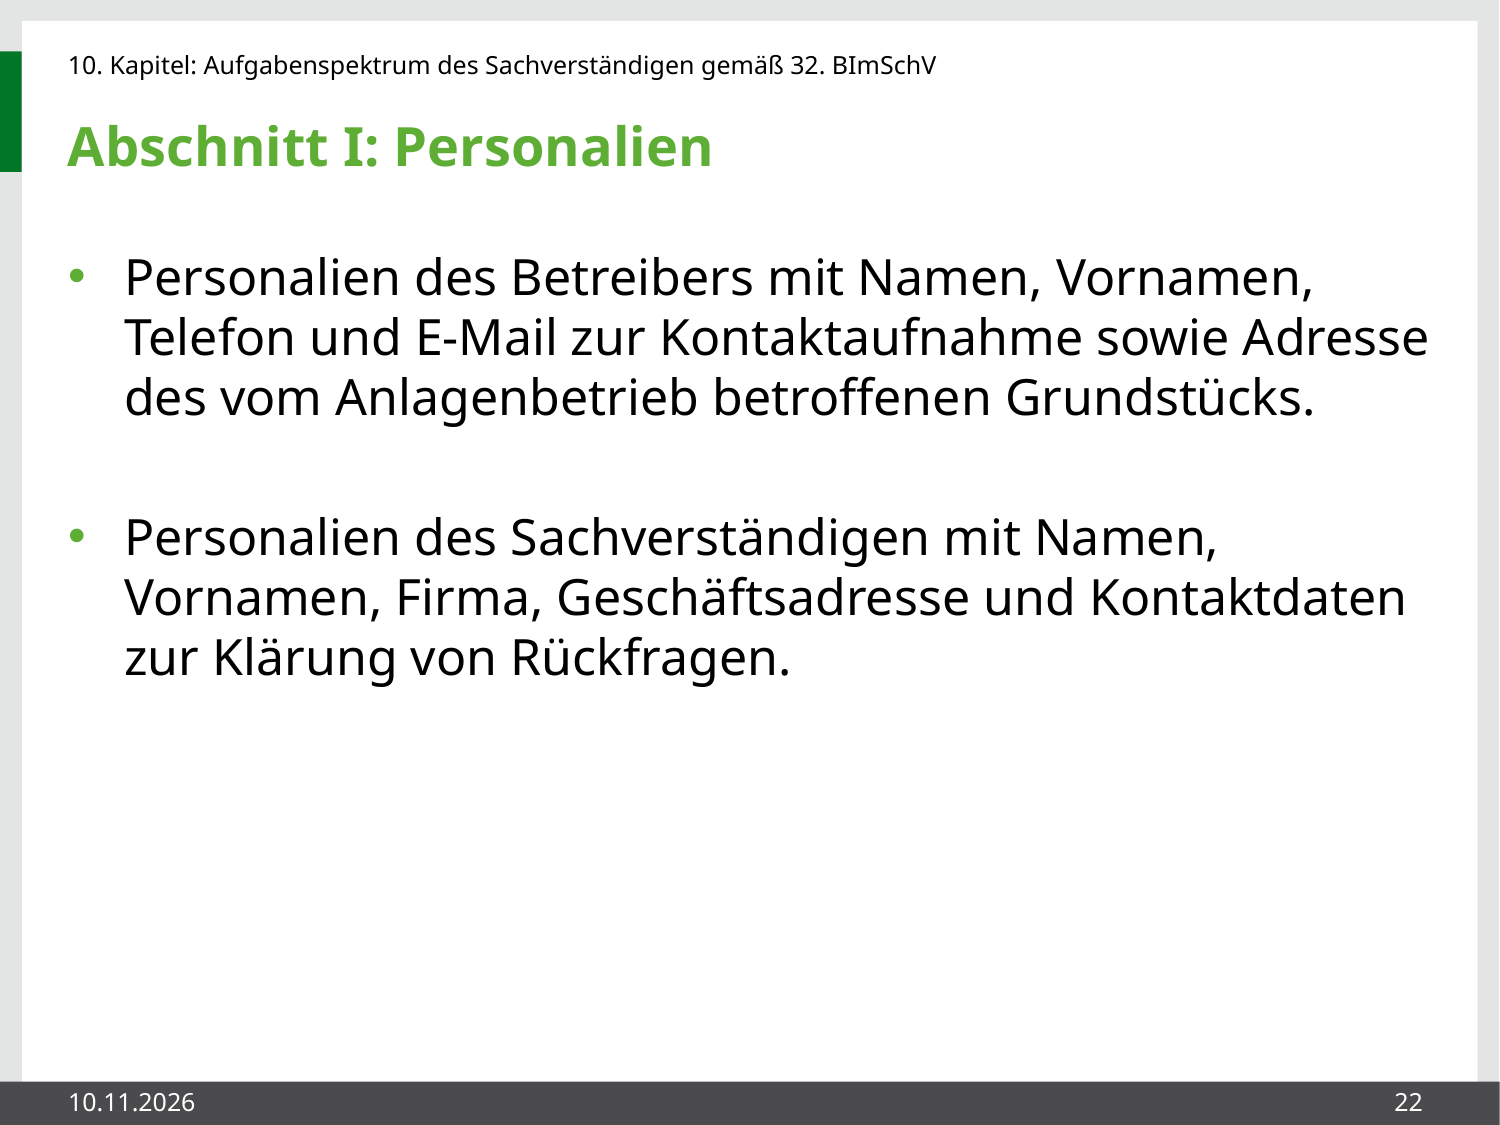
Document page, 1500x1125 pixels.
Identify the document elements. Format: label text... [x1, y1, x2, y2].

list Personalien des Betreibers mit Namen, Vornamen, Telefon und E-Mail zur Kontaktaufnahme sowie Adresse des vom Anlagenbetrieb betroffenen Grundstücks. Personalien des Sachverständigen mit Namen, Vornamen, Firma, Geschäftsadresse und Kontaktdaten zur Klärung von Rückfragen. [68, 245, 1436, 1047]
slide_number 22 [1331, 1082, 1423, 1125]
title Abschnitt I: Personalien [67, 77, 1427, 178]
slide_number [68, 1082, 231, 1125]
